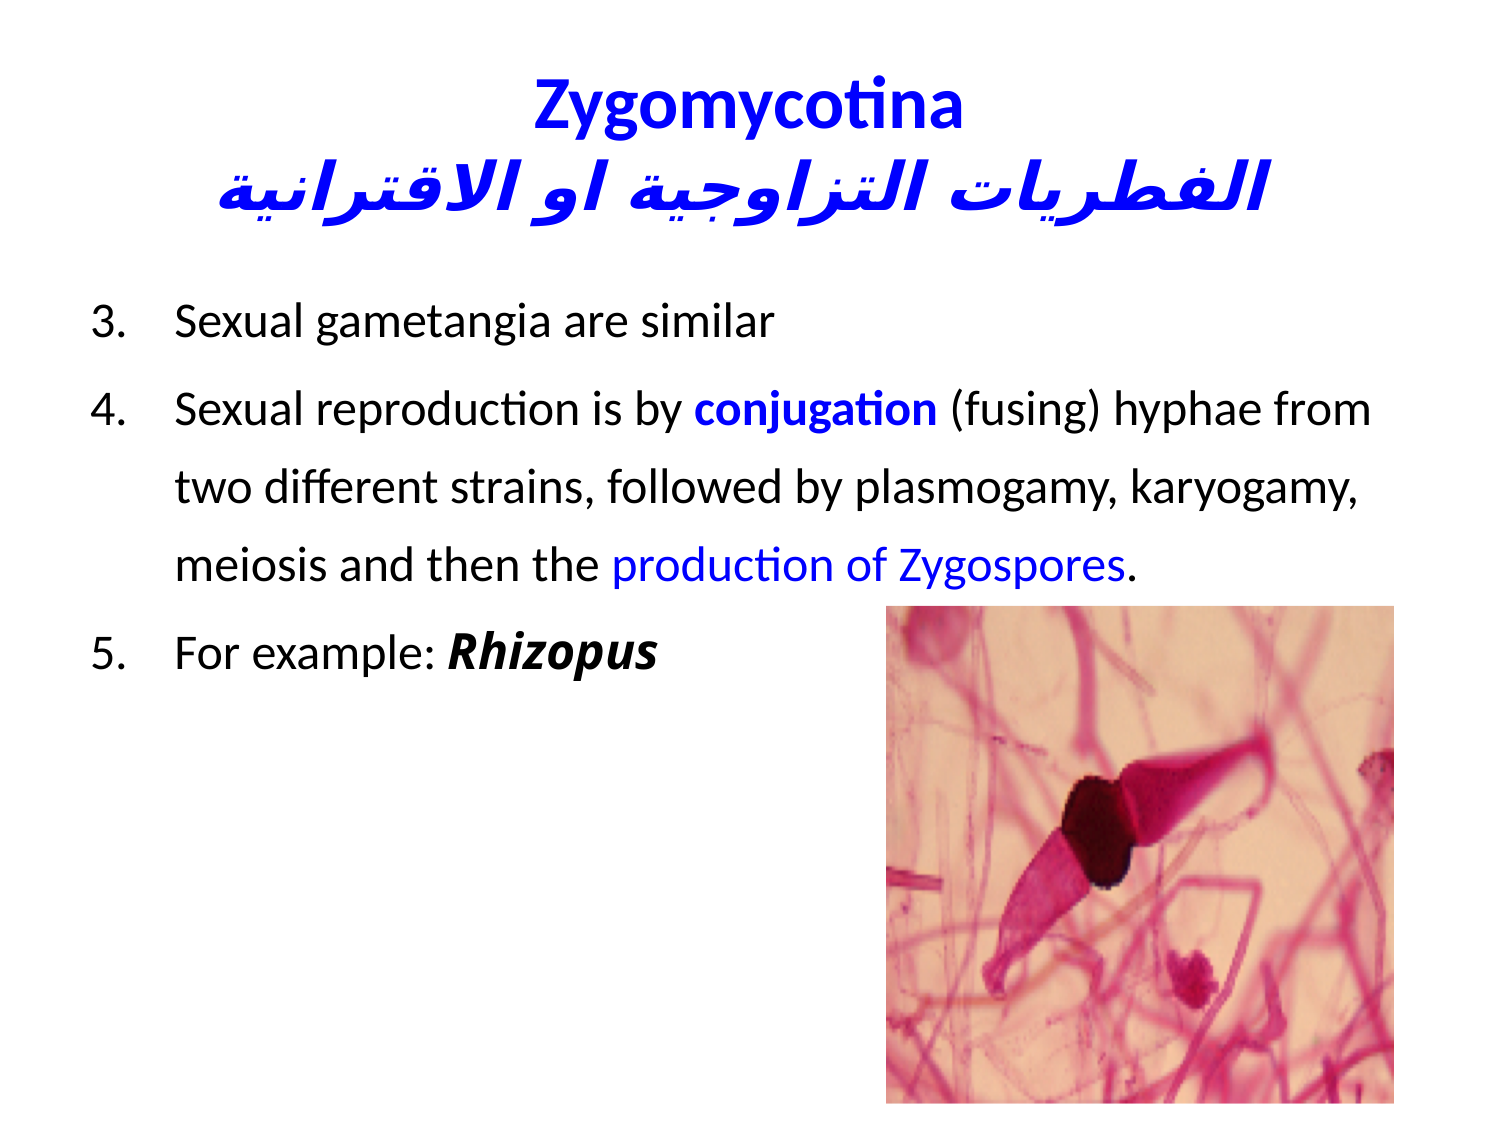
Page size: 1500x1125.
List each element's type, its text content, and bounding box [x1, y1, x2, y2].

picture [886, 604, 1394, 1104]
title Zygomycotina الفطريات التزاوجية او الاقترانية [75, 45, 1425, 233]
list Sexual gametangia are similar Sexual reproduction is by conjugation (fusing) hyphae from two different strains, followed by plasmogamy, karyogamy, meiosis and then the production of Zygospores. For example: Rhizopus [75, 262, 1394, 1005]
